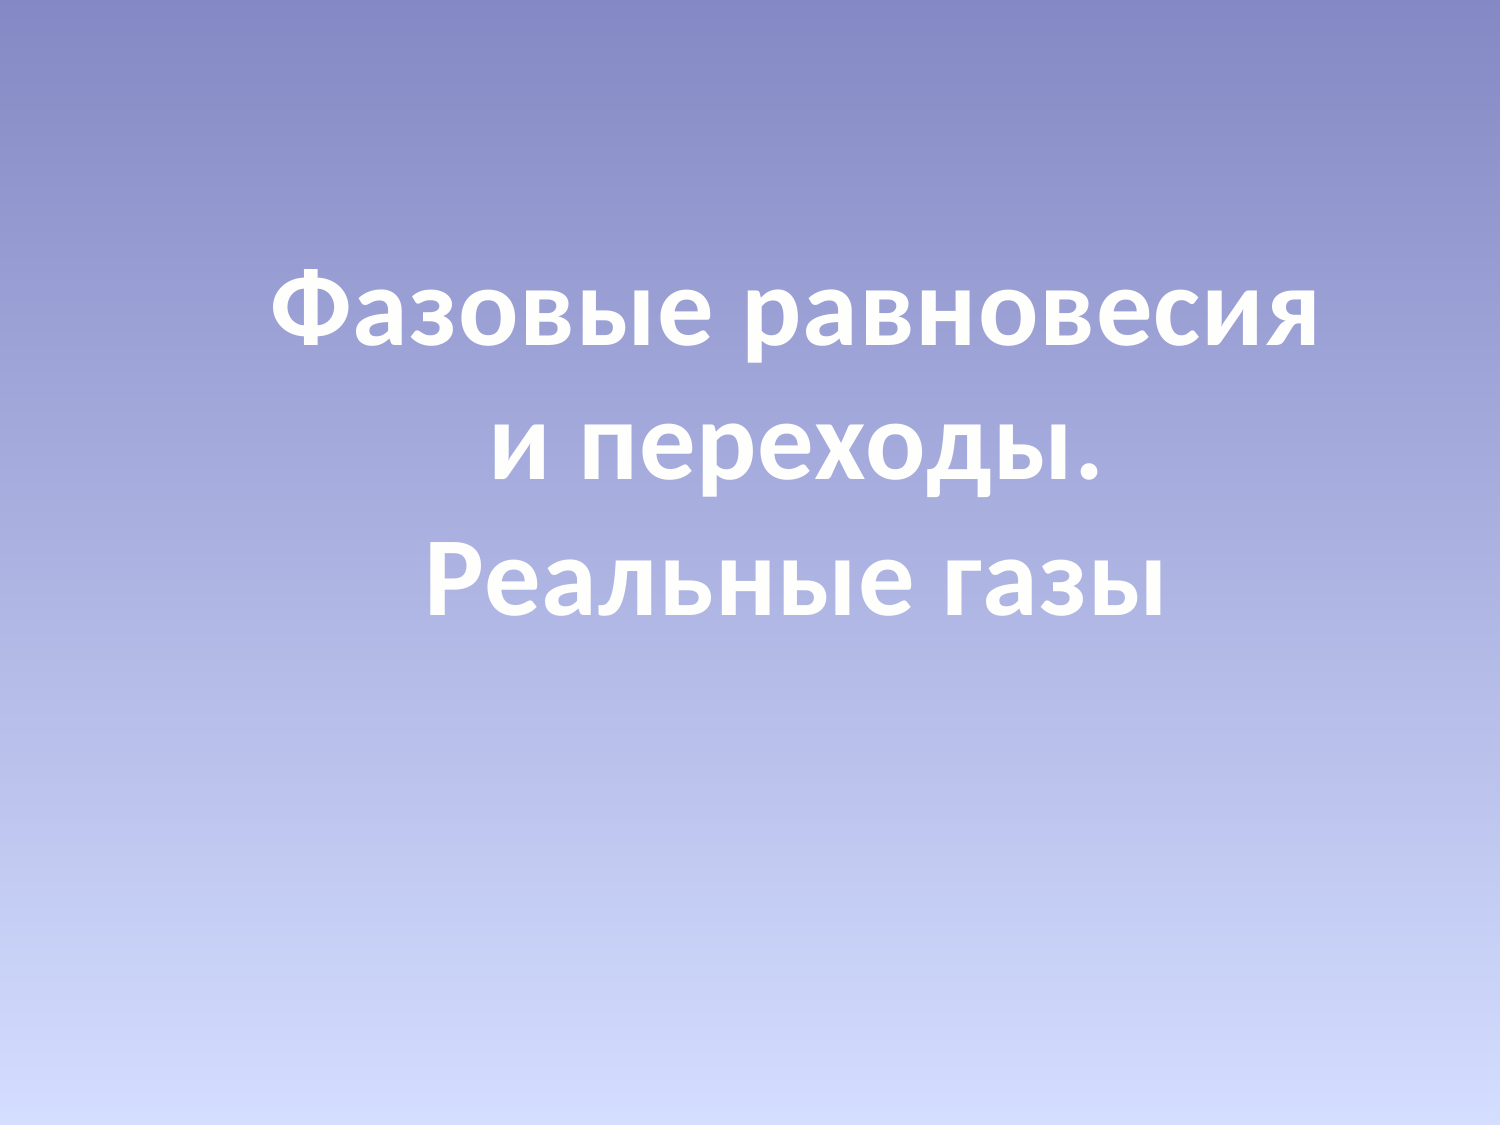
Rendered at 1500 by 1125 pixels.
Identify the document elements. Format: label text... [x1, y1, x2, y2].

text_box Фазовые равновесия и переходы. Реальные газы [255, 224, 1339, 645]
